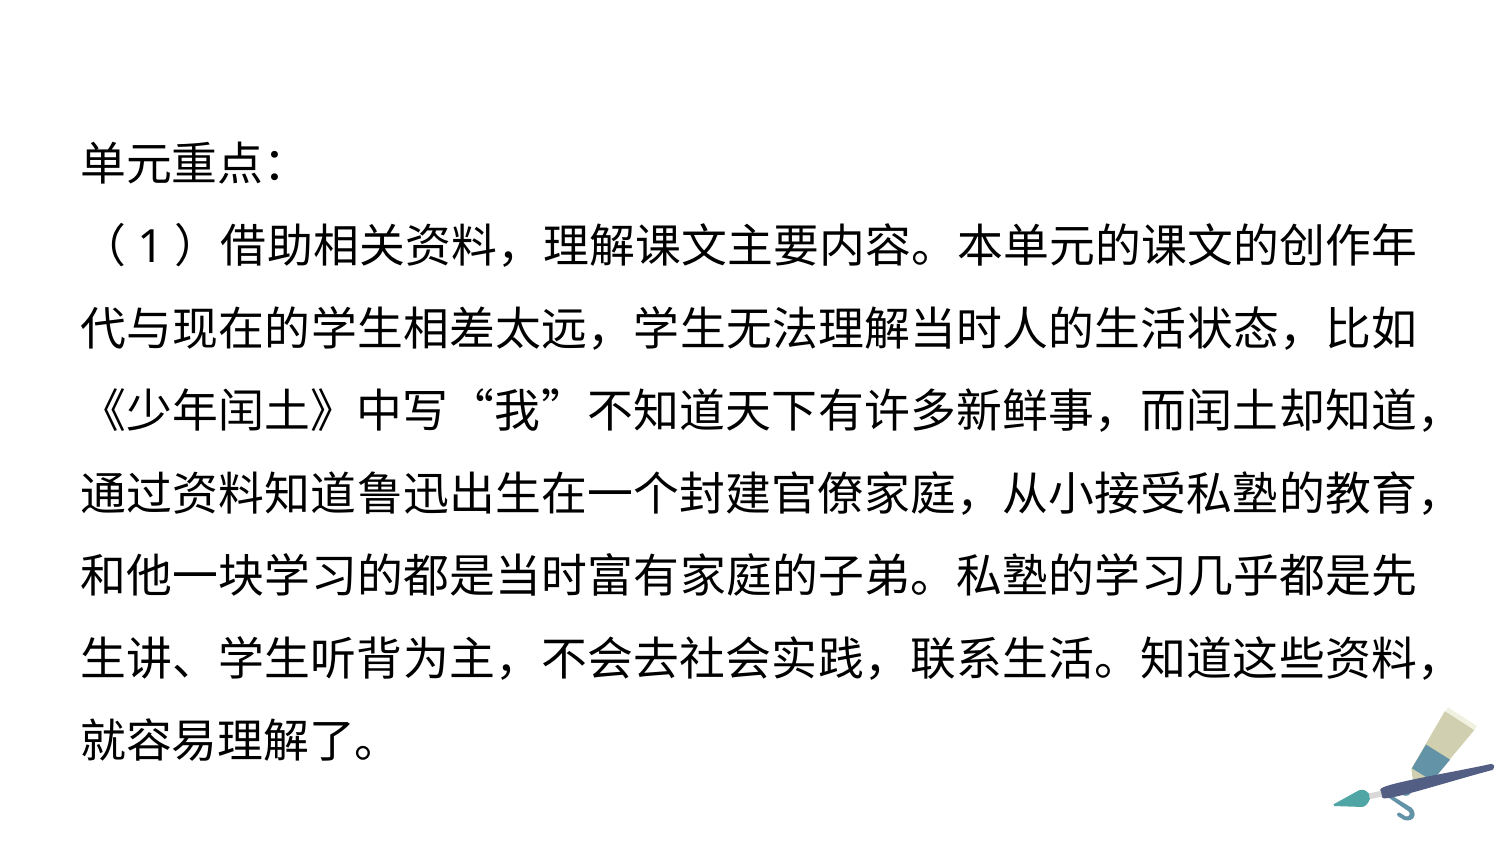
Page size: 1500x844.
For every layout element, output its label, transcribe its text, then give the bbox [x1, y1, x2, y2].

text_box 单元重点： （1）借助相关资料，理解课文主要内容。本单元的课文的创作年代与现在的学生相差太远，学生无法理解当时人的生活状态，比如《少年闰土》中写“我”不知道天下有许多新鲜事，而闰土却知道，通过资料知道鲁迅出生在一个封建官僚家庭，从小接受私塾的教育，和他一块学习的都是当时富有家庭的子弟。私塾的学习几乎都是先生讲、学生听背为主，不会去社会实践，联系生活。知道这些资料，就容易理解了。 [19, 99, 1432, 775]
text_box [1358, 708, 1481, 844]
